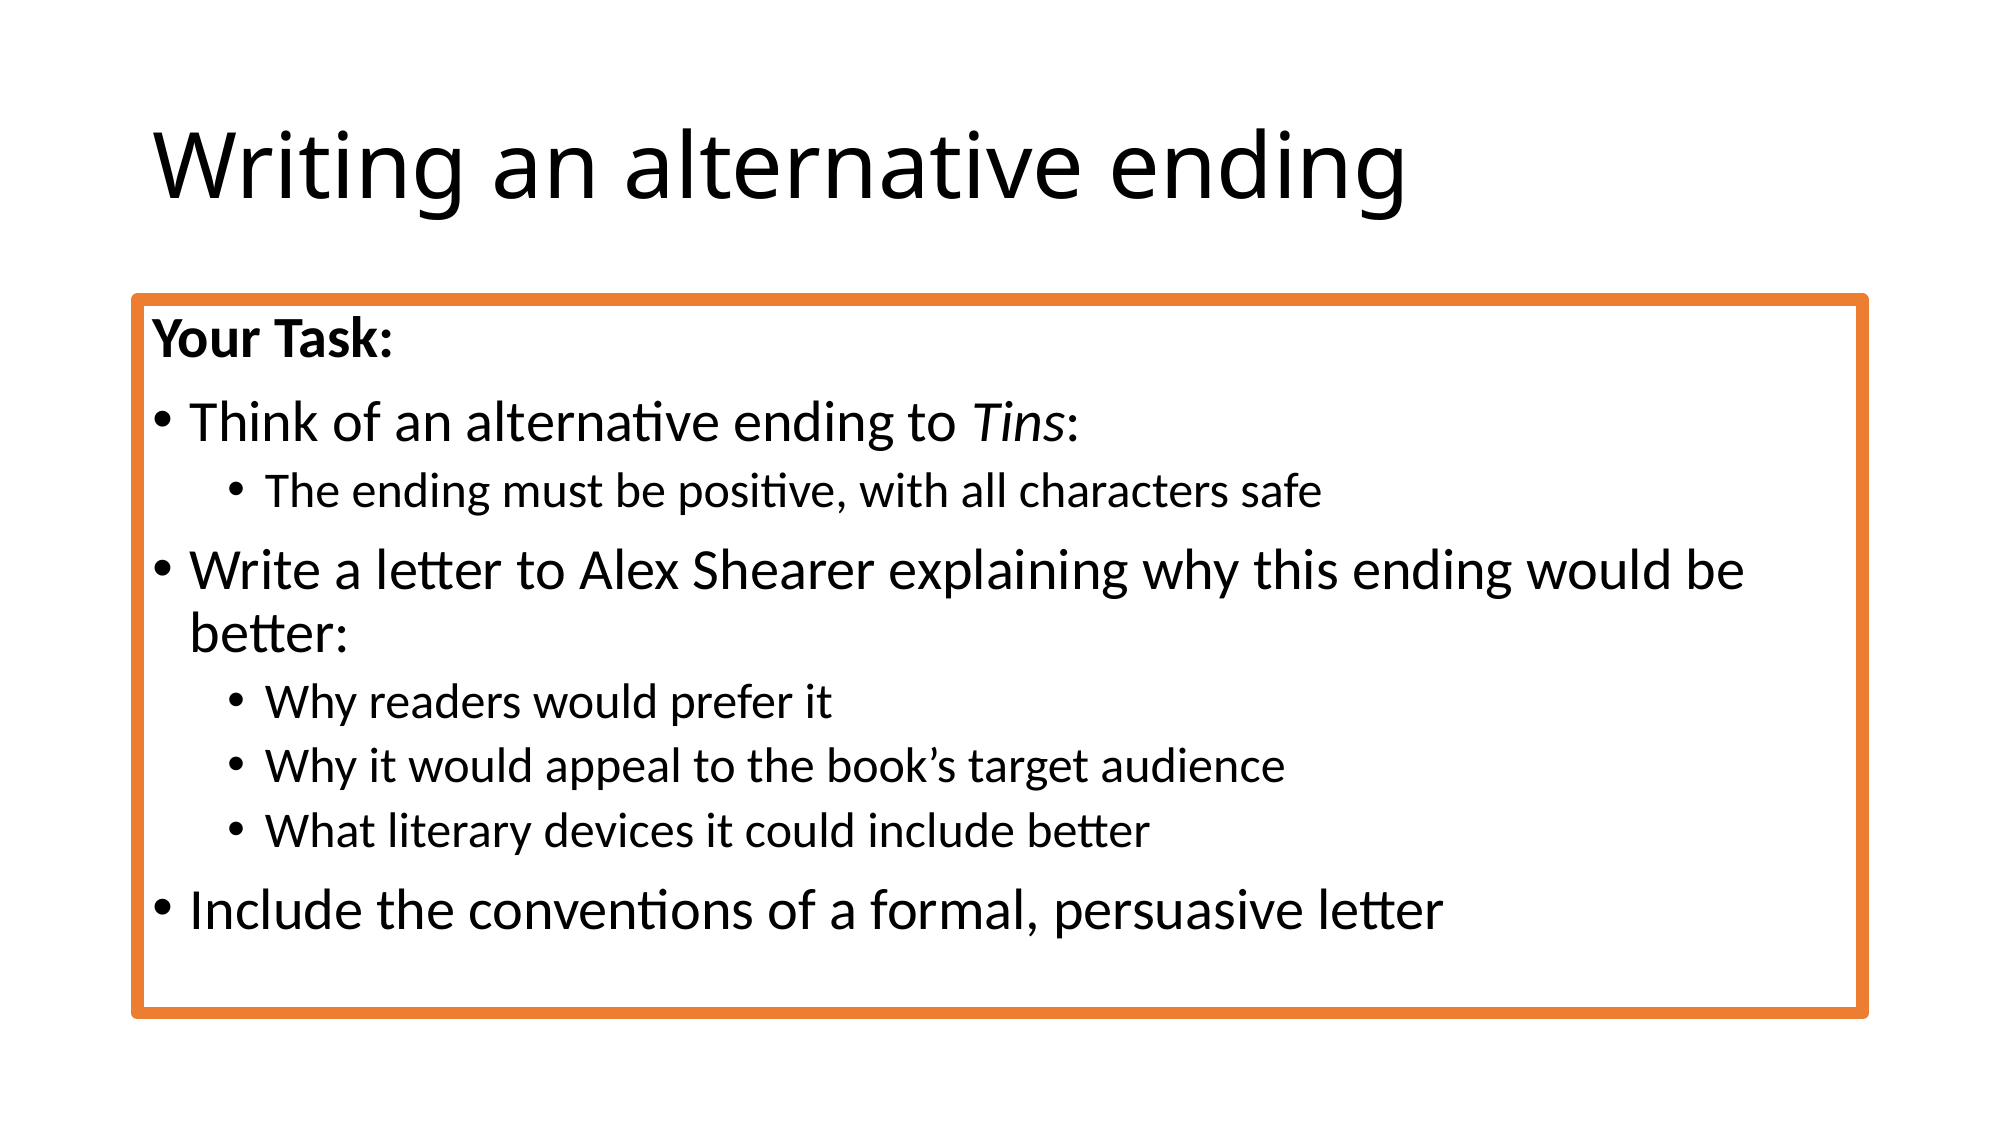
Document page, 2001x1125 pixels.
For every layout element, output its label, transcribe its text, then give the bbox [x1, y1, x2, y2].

title Writing an alternative ending [137, 59, 1863, 278]
list Your Task: Think of an alternative ending to Tins: The ending must be positive, with all characters safe Write a letter to Alex Shearer explaining why this ending would be better: Why readers would prefer it Why it would appeal to the book’s target audience What literary devices it could include better Include the conventions of a formal, persuasive letter [137, 299, 1863, 1014]
